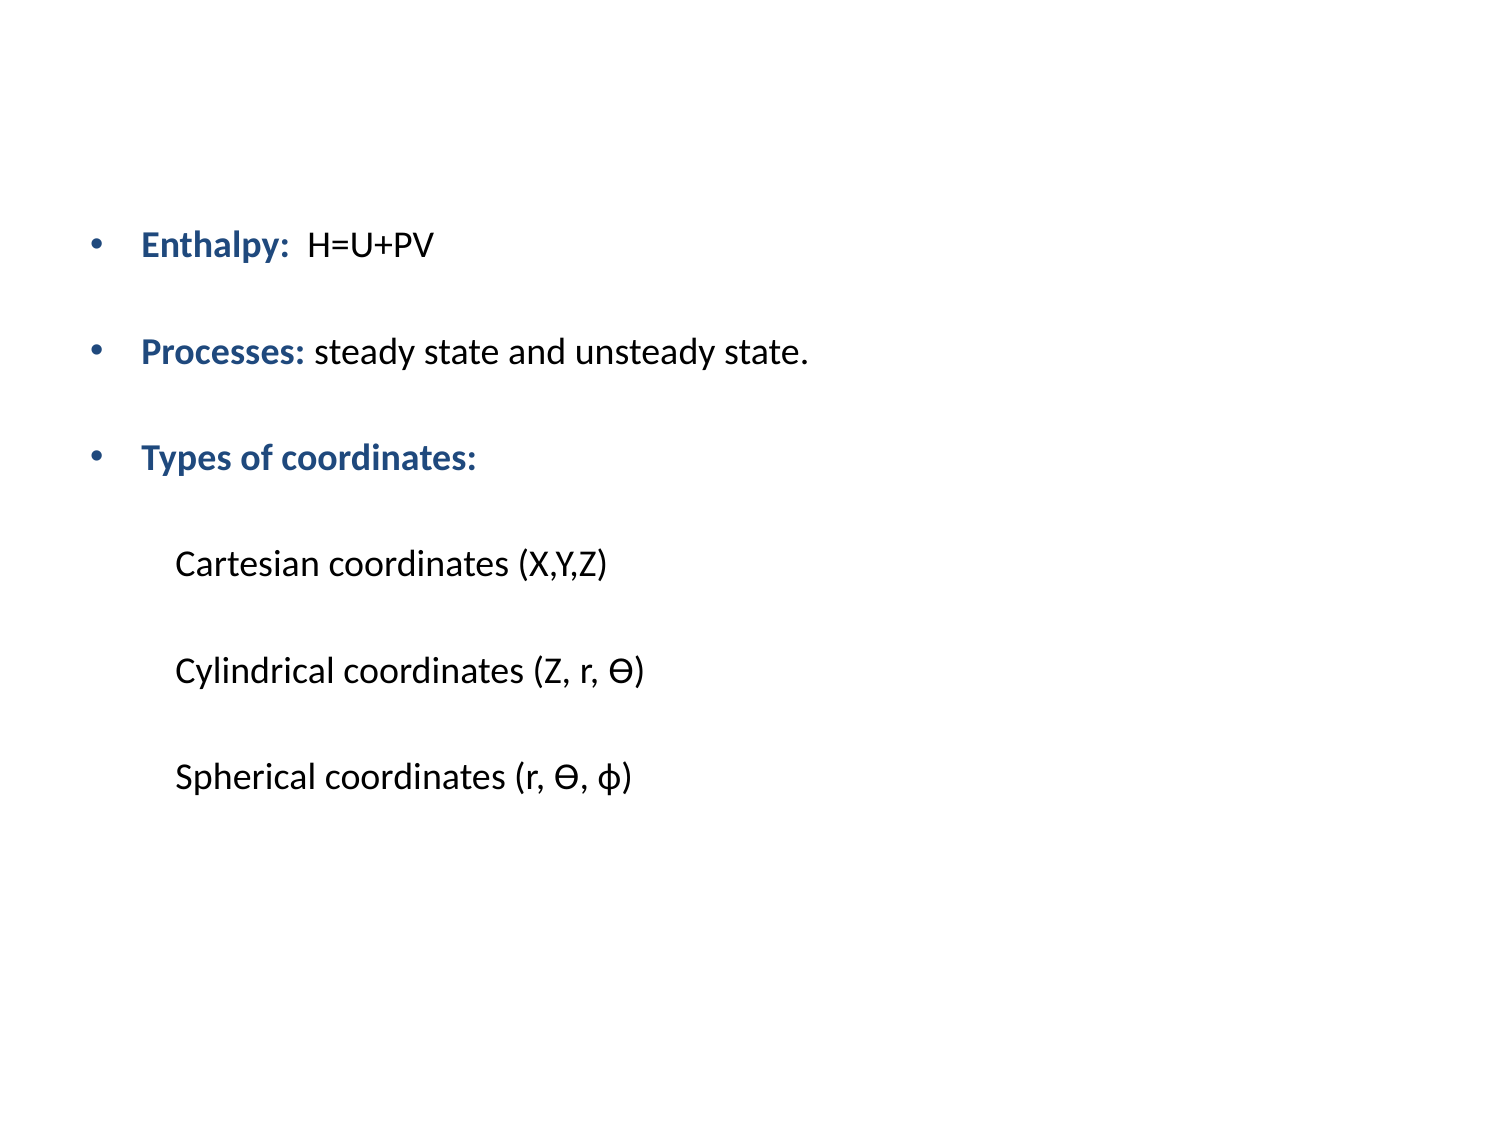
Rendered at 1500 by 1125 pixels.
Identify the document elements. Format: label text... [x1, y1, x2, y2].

list Enthalpy: H=U+PV Processes: steady state and unsteady state. Types of coordinates: Cartesian coordinates (X,Y,Z) Cylindrical coordinates (Z, r, Ѳ) Spherical coordinates (r, Ѳ, ф) [75, 212, 1425, 813]
